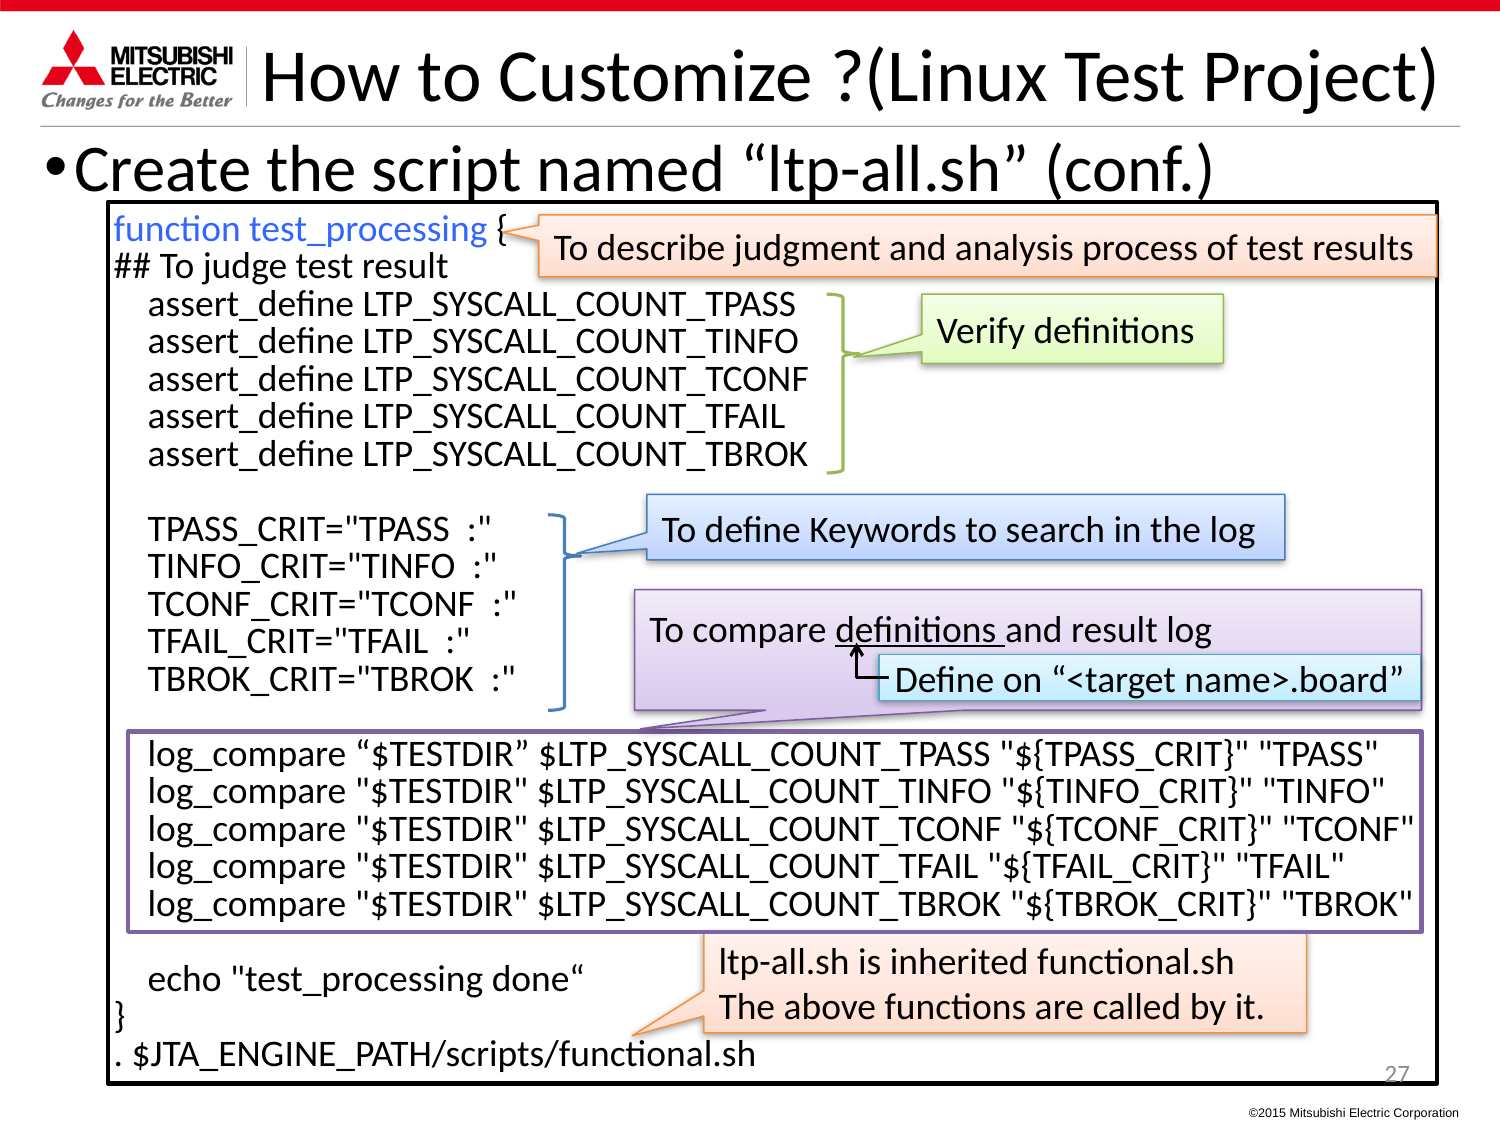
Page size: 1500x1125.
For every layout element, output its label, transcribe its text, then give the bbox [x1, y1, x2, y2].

slide_number 27 [1074, 1042, 1425, 1103]
text_box To describe judgment and analysis process of test results [501, 214, 1438, 278]
text_box [548, 514, 575, 712]
text_box ltp-all.sh is inherited functional.sh The above functions are called by it. [631, 934, 1308, 1037]
picture [0, 0, 1500, 1125]
text_box To define Keywords to search in the log [575, 493, 1286, 561]
title How to Customize ?(Linux Test Project) [242, 30, 1461, 112]
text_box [856, 642, 890, 678]
text_box [126, 729, 1424, 934]
text_box Verify definitions [852, 293, 1225, 365]
text_box To compare definitions and result log [633, 588, 1423, 730]
list Create the script named “ltp-all.sh” (conf.) [29, 117, 1483, 1004]
text_box Define on “<target name>.board” [878, 654, 1421, 701]
text_box [826, 293, 860, 474]
text_box function test_processing { ## To judge test result assert_define LTP_SYSCALL_COUNT_TPASS assert_define LTP_SYSCALL_COUNT_TINFO assert_define LTP_SYSCALL_COUNT_TCONF assert_define LTP_SYSCALL_COUNT_TFAIL assert_define LTP_SYSCALL_COUNT_TBROK TPASS_CRIT="TPASS :" TINFO_CRIT="TINFO :" TCONF_CRIT="TCONF :" TFAIL_CRIT="TFAIL :" TBROK_CRIT="TBROK :" log_compare “$TESTDIR” $LTP_SYSCALL_COUNT_TPASS "${TPASS_CRIT}" "TPASS" log_compare "$TESTDIR" $LTP_SYSCALL_COUNT_TINFO "${TINFO_CRIT}" "TINFO" log_compare "$TESTDIR" $LTP_SYSCALL_COUNT_TCONF "${TCONF_CRIT}" "TCONF" log_compare "$TESTDIR" $LTP_SYSCALL_COUNT_TFAIL "${TFAIL_CRIT}" "TFAIL" log_compare "$TESTDIR" $LTP_SYSCALL_COUNT_TBROK "${TBROK_CRIT}" "TBROK" echo "test_processing done“ } . $JTA_ENGINE_PATH/scripts/functional.sh [106, 200, 1439, 1086]
